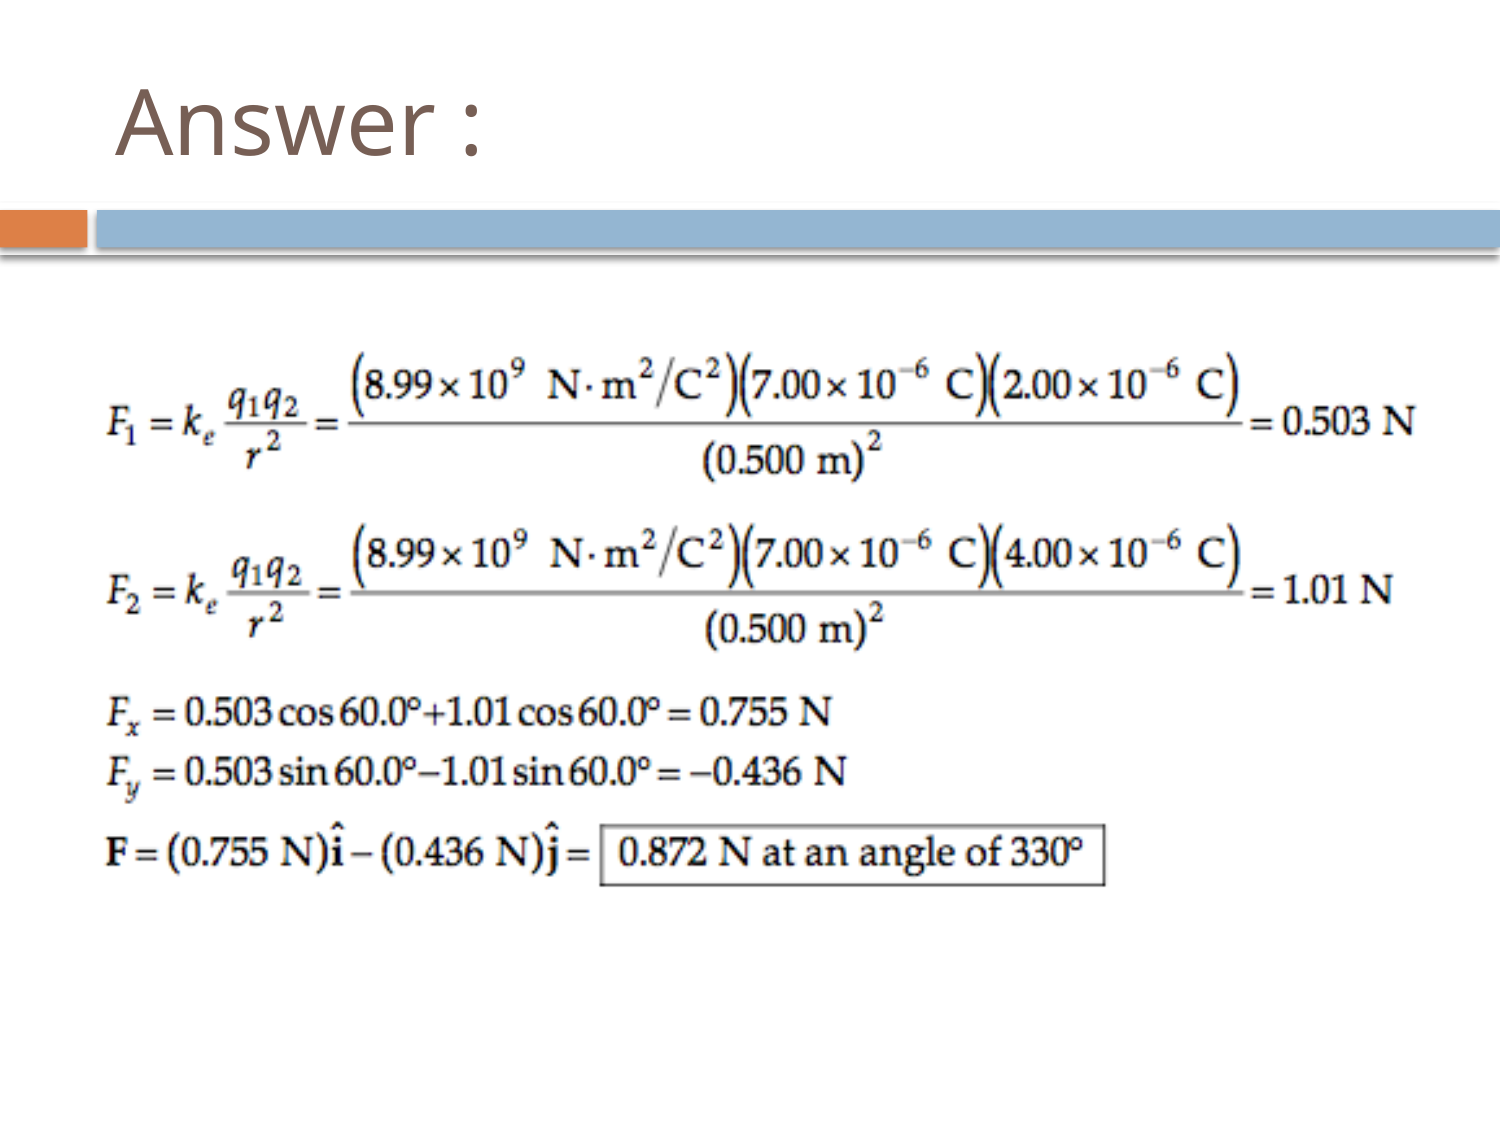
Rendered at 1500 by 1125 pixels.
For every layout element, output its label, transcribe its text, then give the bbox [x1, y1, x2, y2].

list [100, 262, 1439, 1001]
title Answer : [100, 37, 1438, 200]
